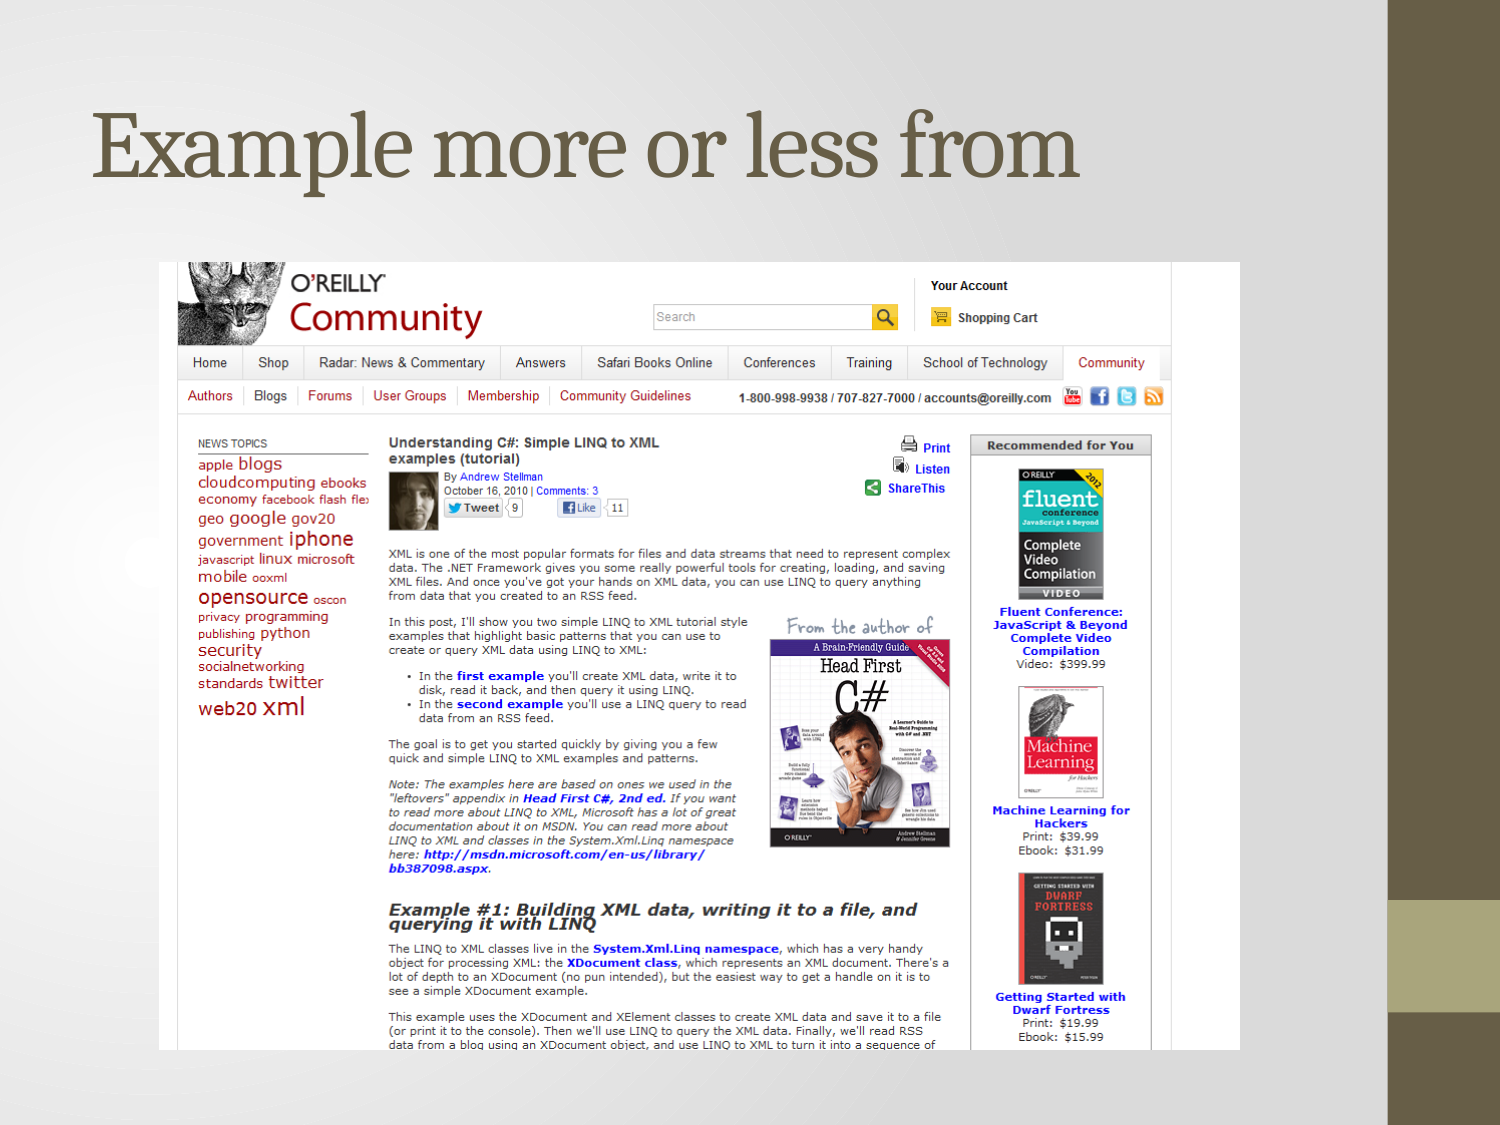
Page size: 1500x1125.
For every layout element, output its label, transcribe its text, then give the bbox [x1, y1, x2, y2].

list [159, 261, 1241, 1051]
title Example more or less from [75, 45, 1325, 233]
